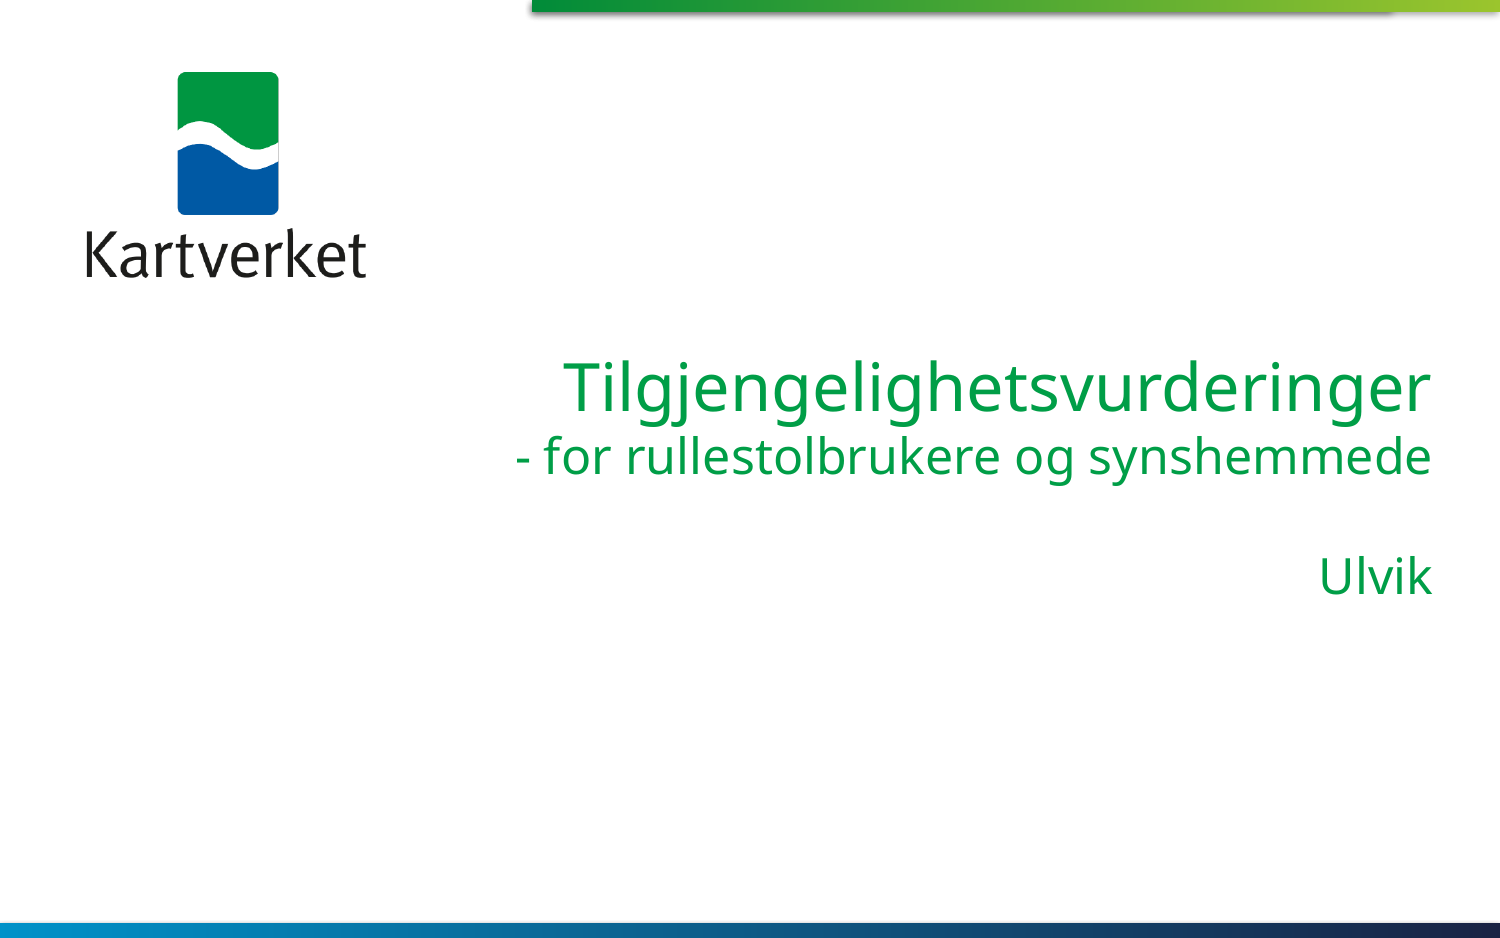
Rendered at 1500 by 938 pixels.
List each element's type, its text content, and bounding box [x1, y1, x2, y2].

text_box Tilgjengelighetsvurderinger - for rullestolbrukere og synshemmede Ulvik [66, 337, 1449, 613]
